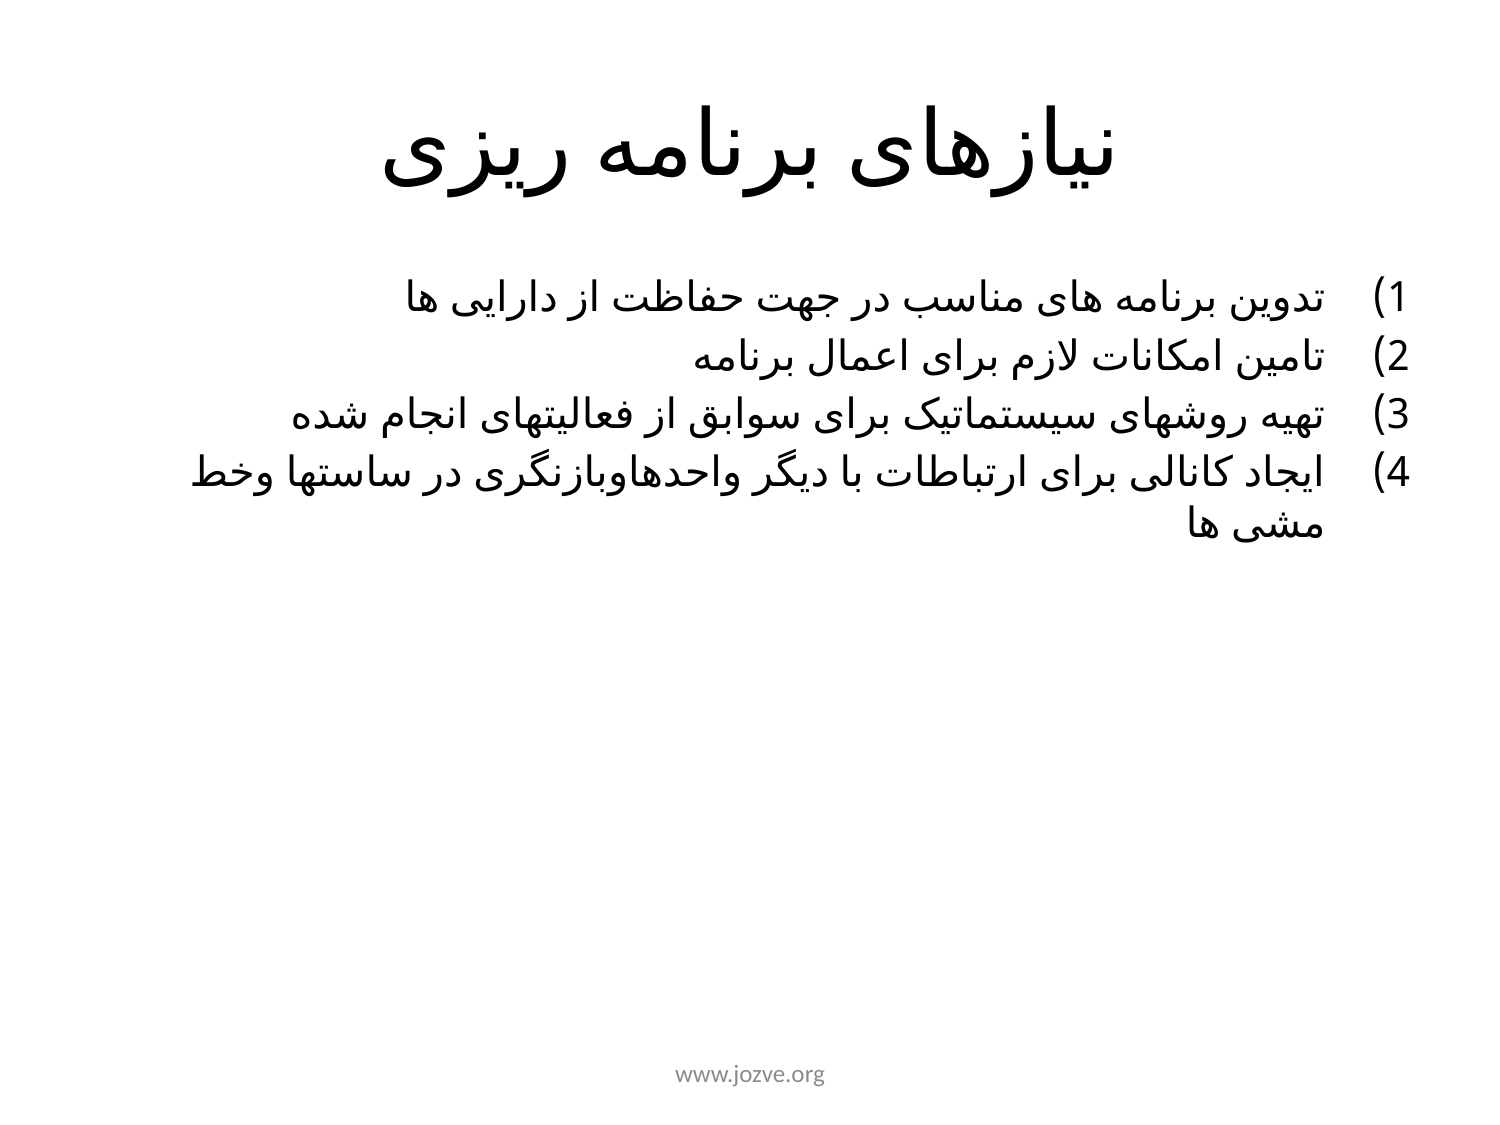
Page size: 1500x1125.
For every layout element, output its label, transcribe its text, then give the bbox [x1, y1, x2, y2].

list تدوین برنامه های مناسب در جهت حفاظت از دارایی ها تامین امکانات لازم برای اعمال برنامه تهیه روشهای سیستماتیک برای سوابق از فعالیتهای انجام شده ایجاد کانالی برای ارتباطات با دیگر واحدهاوبازنگری در ساستها وخط مشی ها [75, 262, 1425, 1005]
footer www.jozve.org [512, 1042, 988, 1103]
title نیازهای برنامه ریزی [75, 45, 1425, 233]
